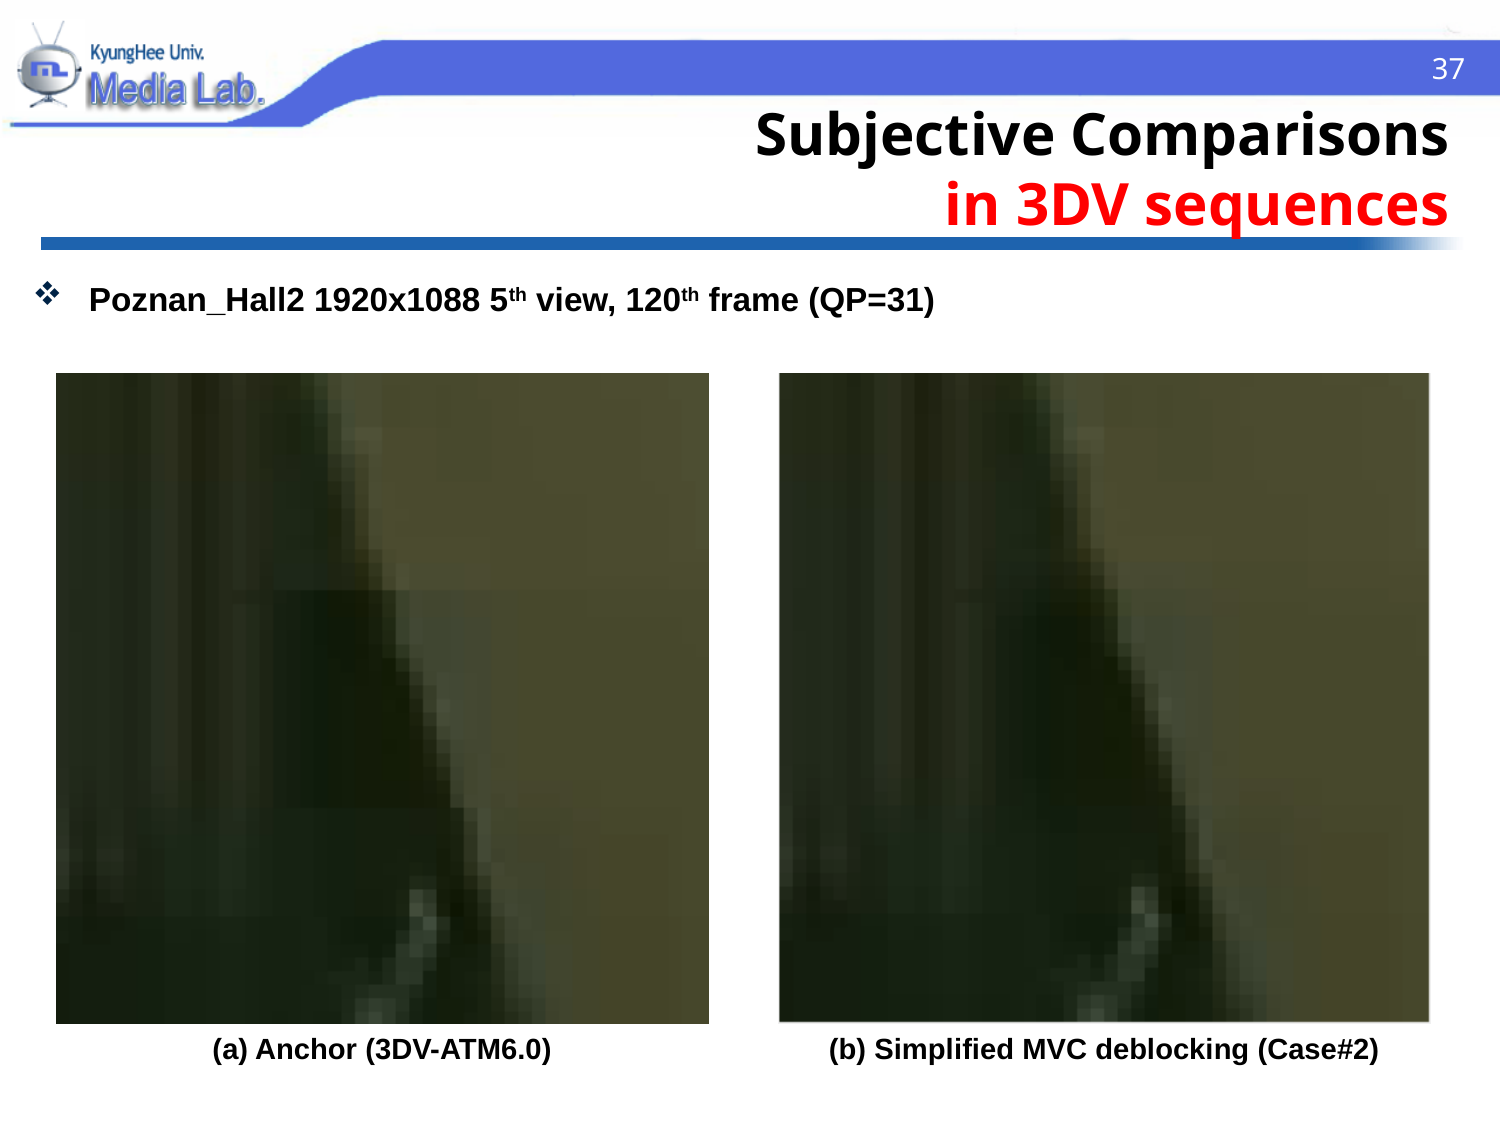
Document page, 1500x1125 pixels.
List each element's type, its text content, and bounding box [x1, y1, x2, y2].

picture [41, 237, 1500, 250]
text_box (b) Simplified MVC deblocking (Case#2) [814, 1032, 1395, 1073]
list Poznan_Hall2 1920x1088 5th view, 120th frame (QP=31) [17, 262, 1483, 1107]
picture [0, 0, 1500, 138]
title Subjective Comparisons in 3DV sequences [312, 101, 1465, 233]
text_box (a) Anchor (3DV-ATM6.0) [197, 1032, 567, 1073]
picture [778, 373, 1431, 1024]
picture [55, 373, 709, 1024]
slide_number 37 [1403, 42, 1481, 93]
